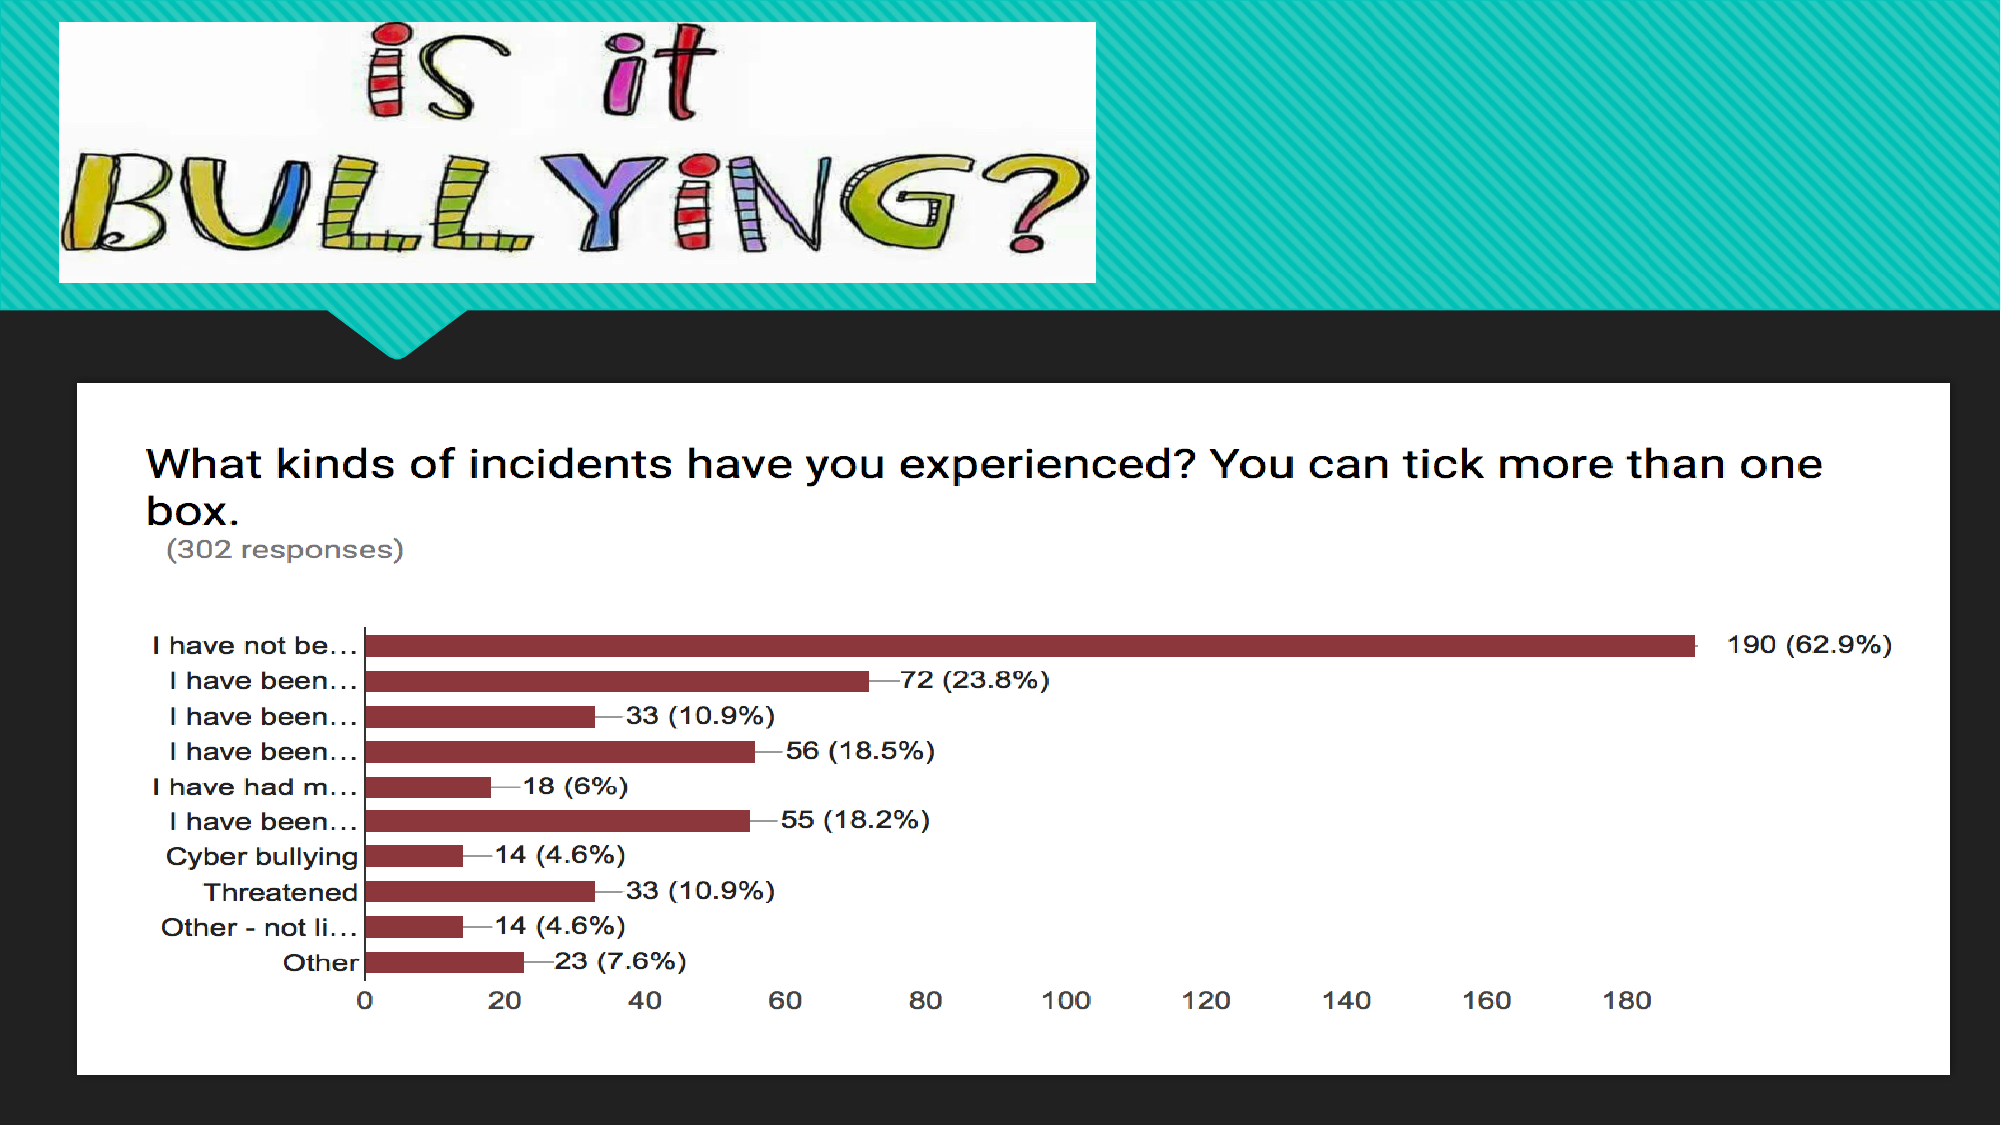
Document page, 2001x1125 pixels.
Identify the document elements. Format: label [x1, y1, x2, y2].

list [77, 383, 1951, 1075]
picture [59, 22, 1097, 284]
